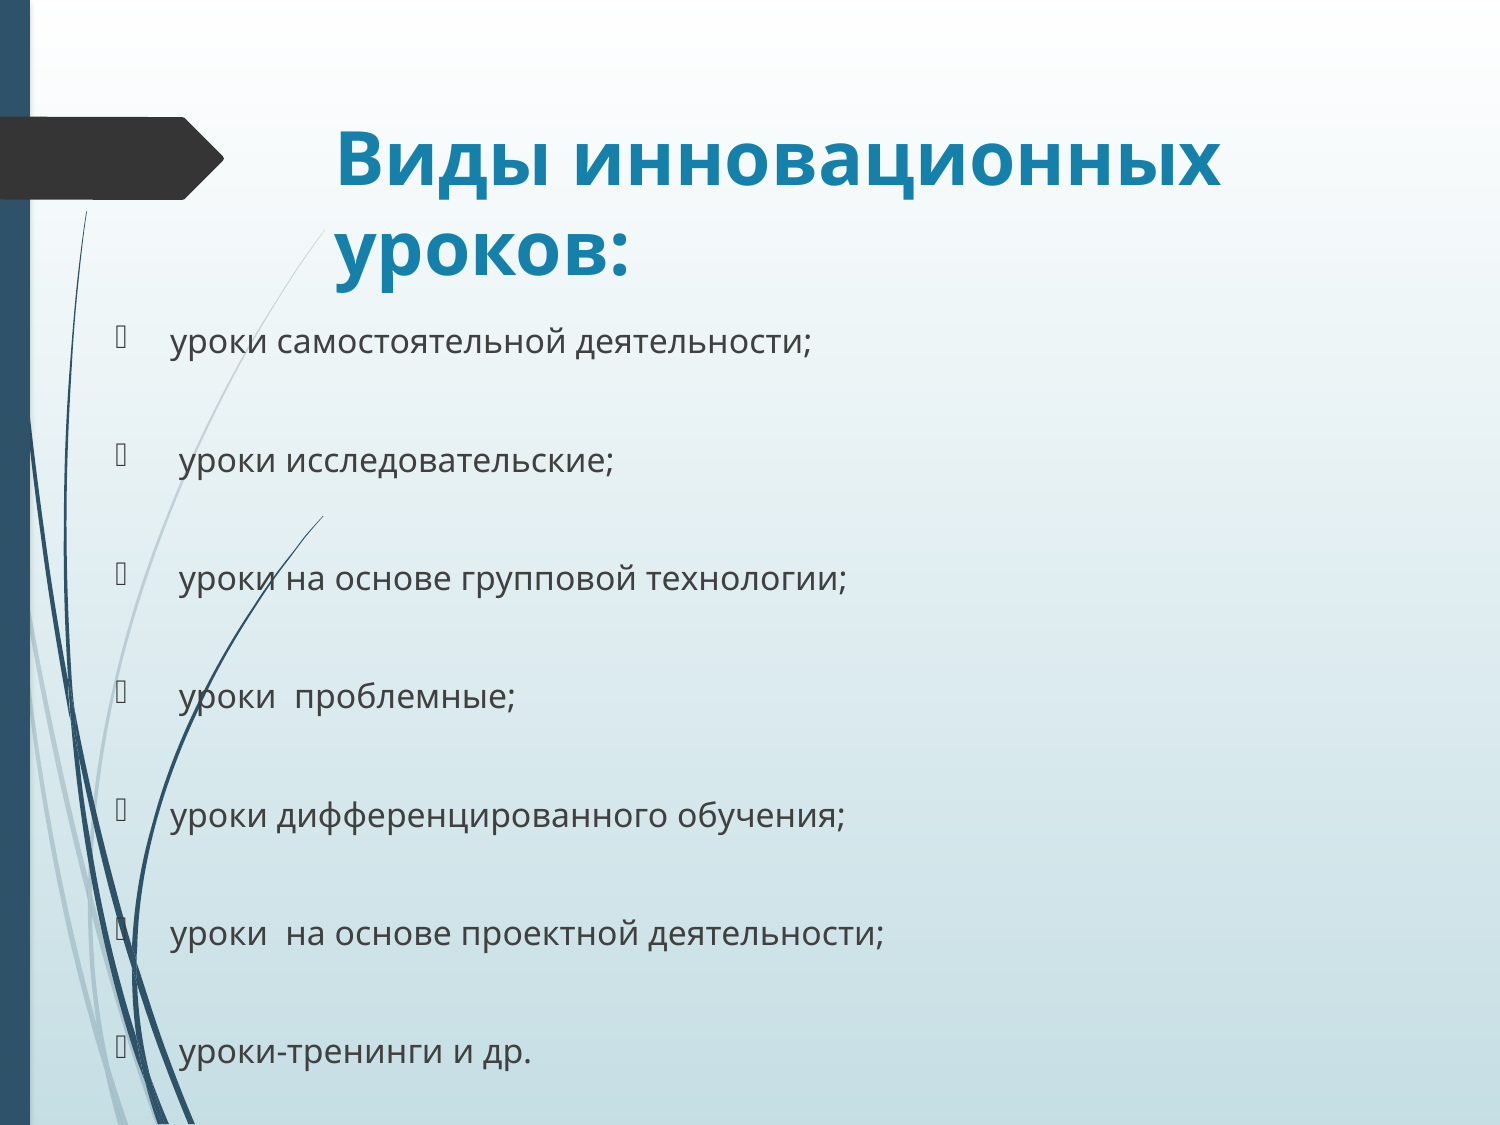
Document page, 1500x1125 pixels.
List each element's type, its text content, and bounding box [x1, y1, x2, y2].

title Виды инновационных уроков:​ [319, 102, 1400, 312]
list уроки самостоятельной деятельности;​ ​ уроки исследовательские;​ ​ уроки на основе групповой технологии;​ ​ уроки проблемные; ​ ​ уроки дифференцированного обучения;​ ​ уроки на основе проектной деятельности;​ ​ уроки-тренинги и др. ​ [100, 312, 1447, 1083]
